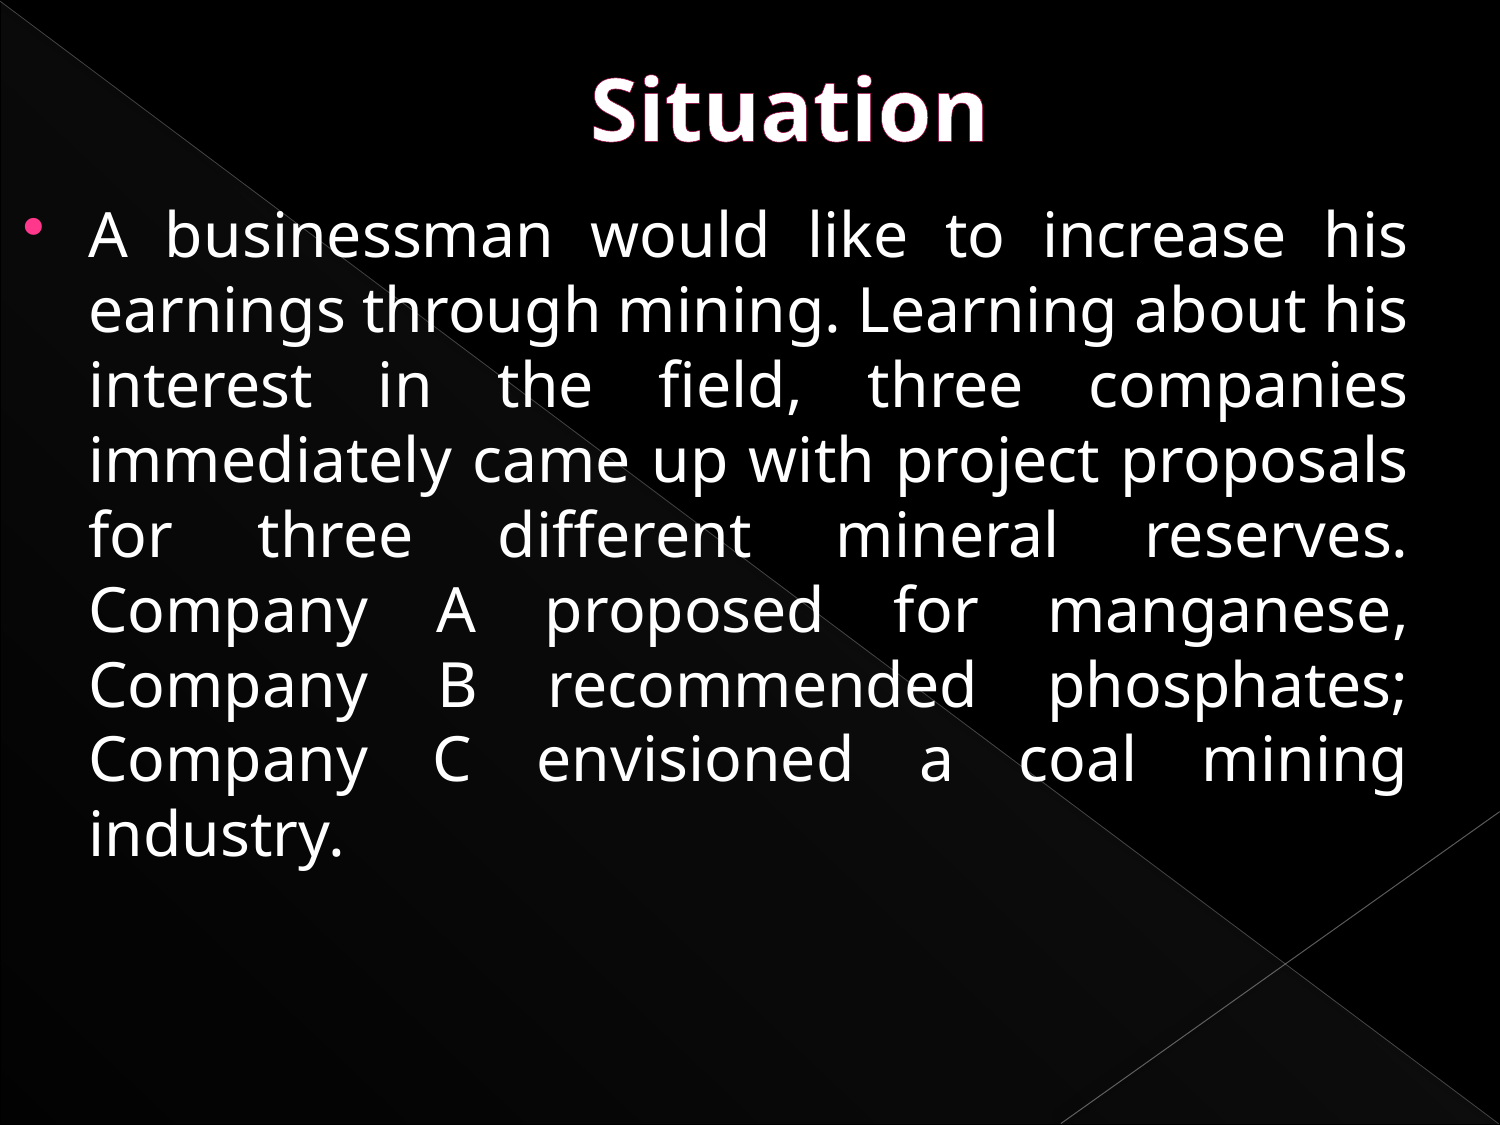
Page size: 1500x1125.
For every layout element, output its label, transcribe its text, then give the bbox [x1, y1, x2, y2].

list A businessman would like to increase his earnings through mining. Learning about his interest in the field, three companies immediately came up with project proposals for three different mineral reserves. Company A proposed for manganese, Company B recommended phosphates; Company C envisioned a coal mining industry. [0, 187, 1425, 1125]
title Situation [0, 0, 1500, 213]
